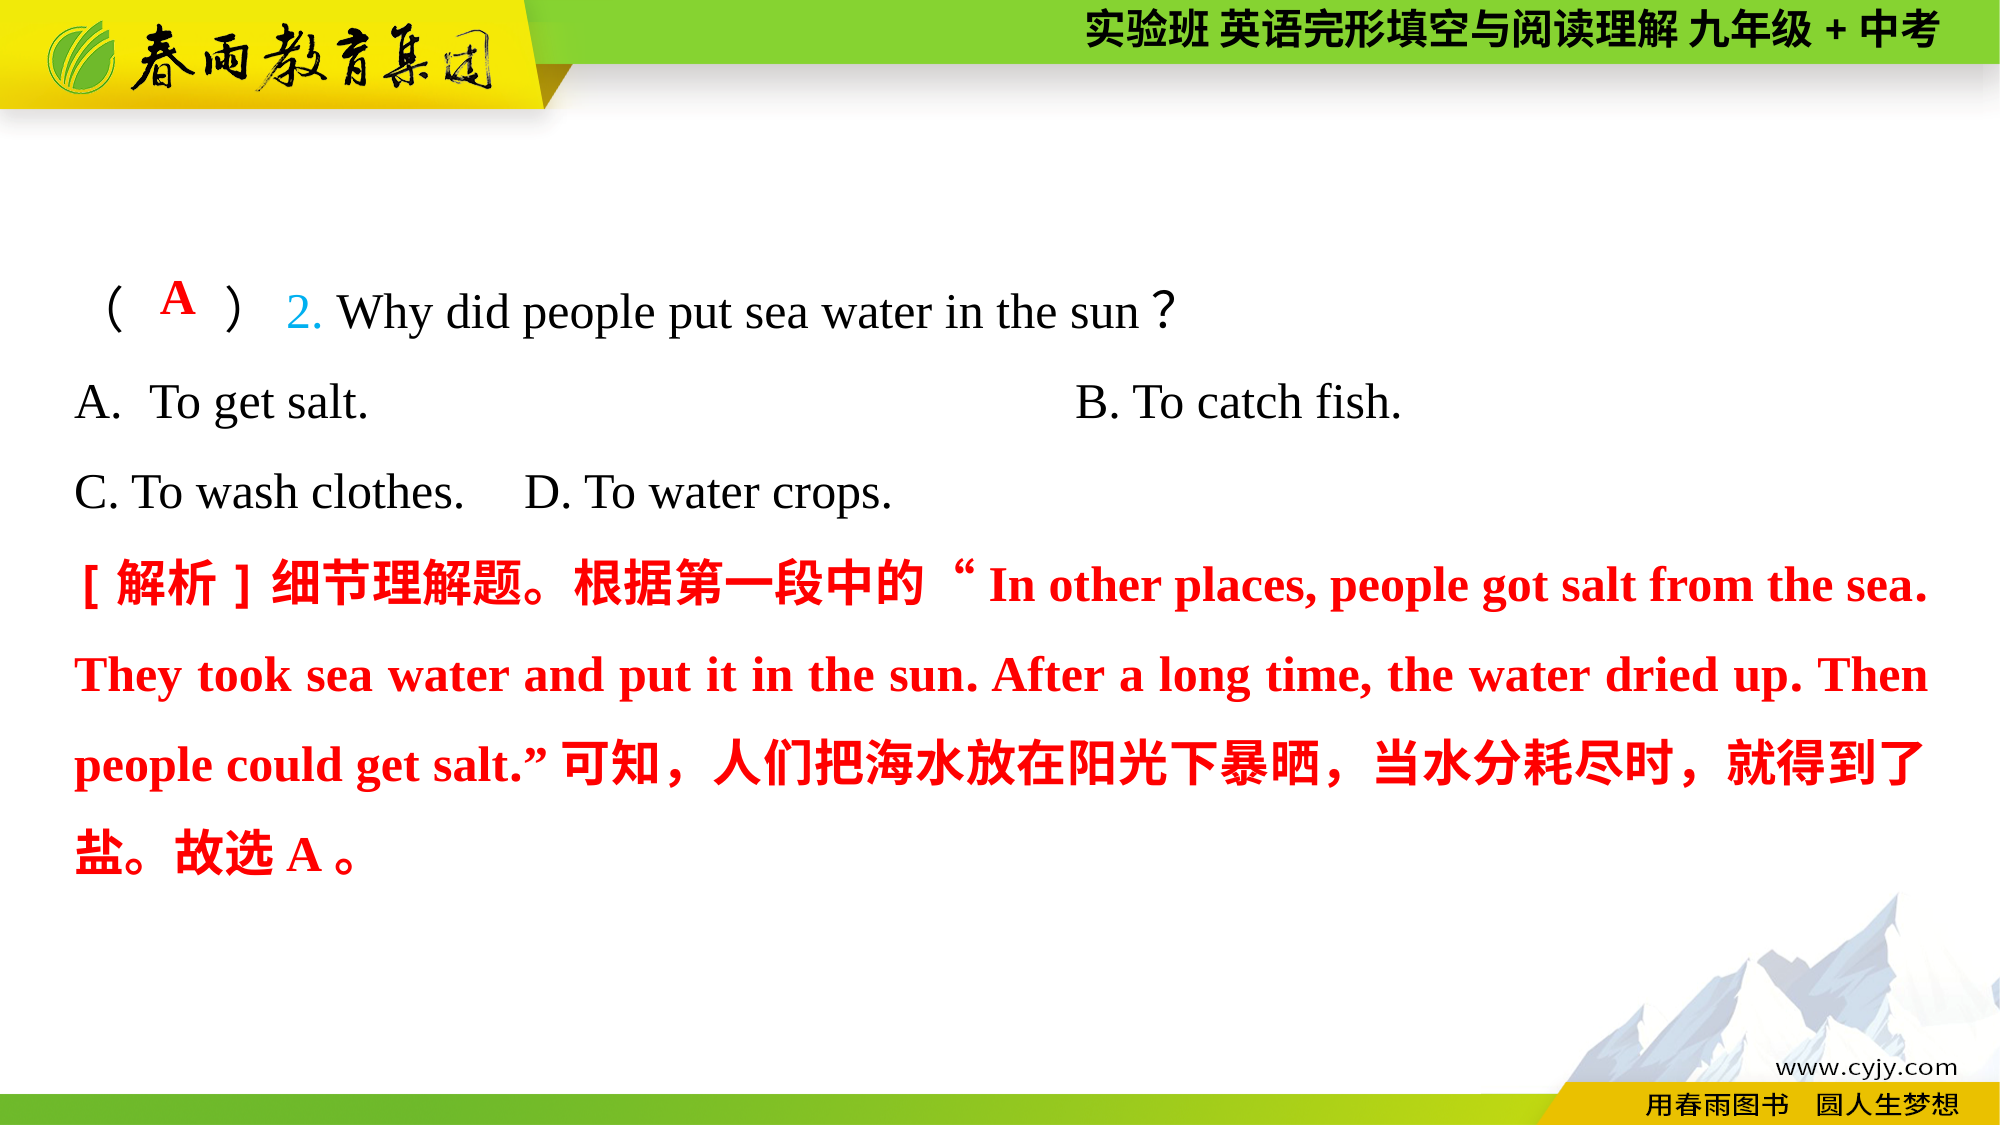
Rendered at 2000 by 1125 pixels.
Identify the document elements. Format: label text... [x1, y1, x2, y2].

picture [0, 0, 2000, 1125]
list （ ）2. Why did people put sea water in the sun？ To get salt. B. To catch fish. C. To wash clothes. D. To water crops. [59, 240, 1944, 514]
text_box A [144, 256, 211, 332]
text_box [解析]细节理解题。根据第一段中的“In other places, people got salt from the sea. They took sea water and put it in the sun. After a long time, the water dried up. Then people could get salt.”可知，人们把海水放在阳光下暴晒，当水分耗尽时，就得到了盐。故选A。 [59, 514, 1944, 890]
